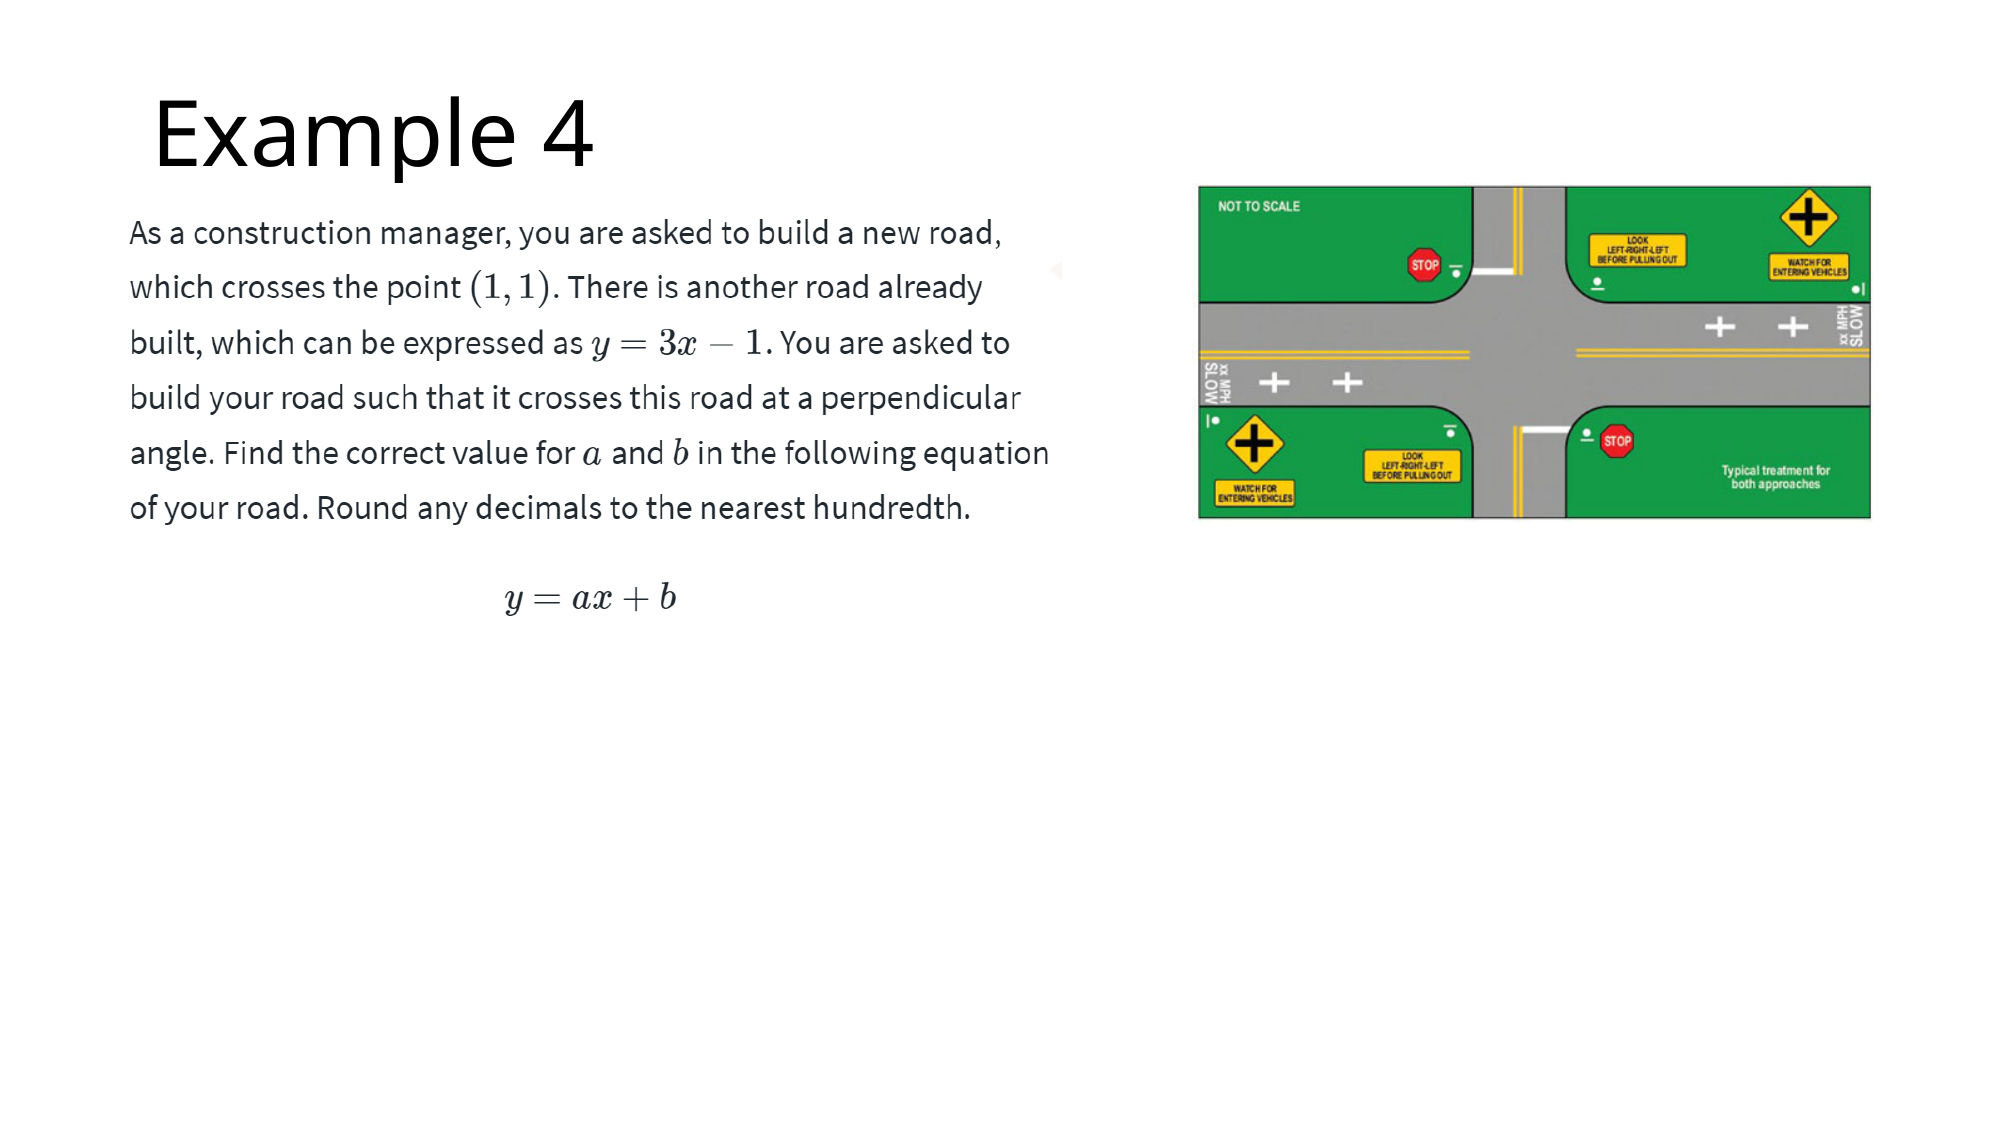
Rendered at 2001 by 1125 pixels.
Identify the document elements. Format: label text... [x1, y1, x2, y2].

picture [1192, 183, 1881, 522]
title Example 4 [136, 28, 1861, 246]
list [116, 183, 1062, 654]
